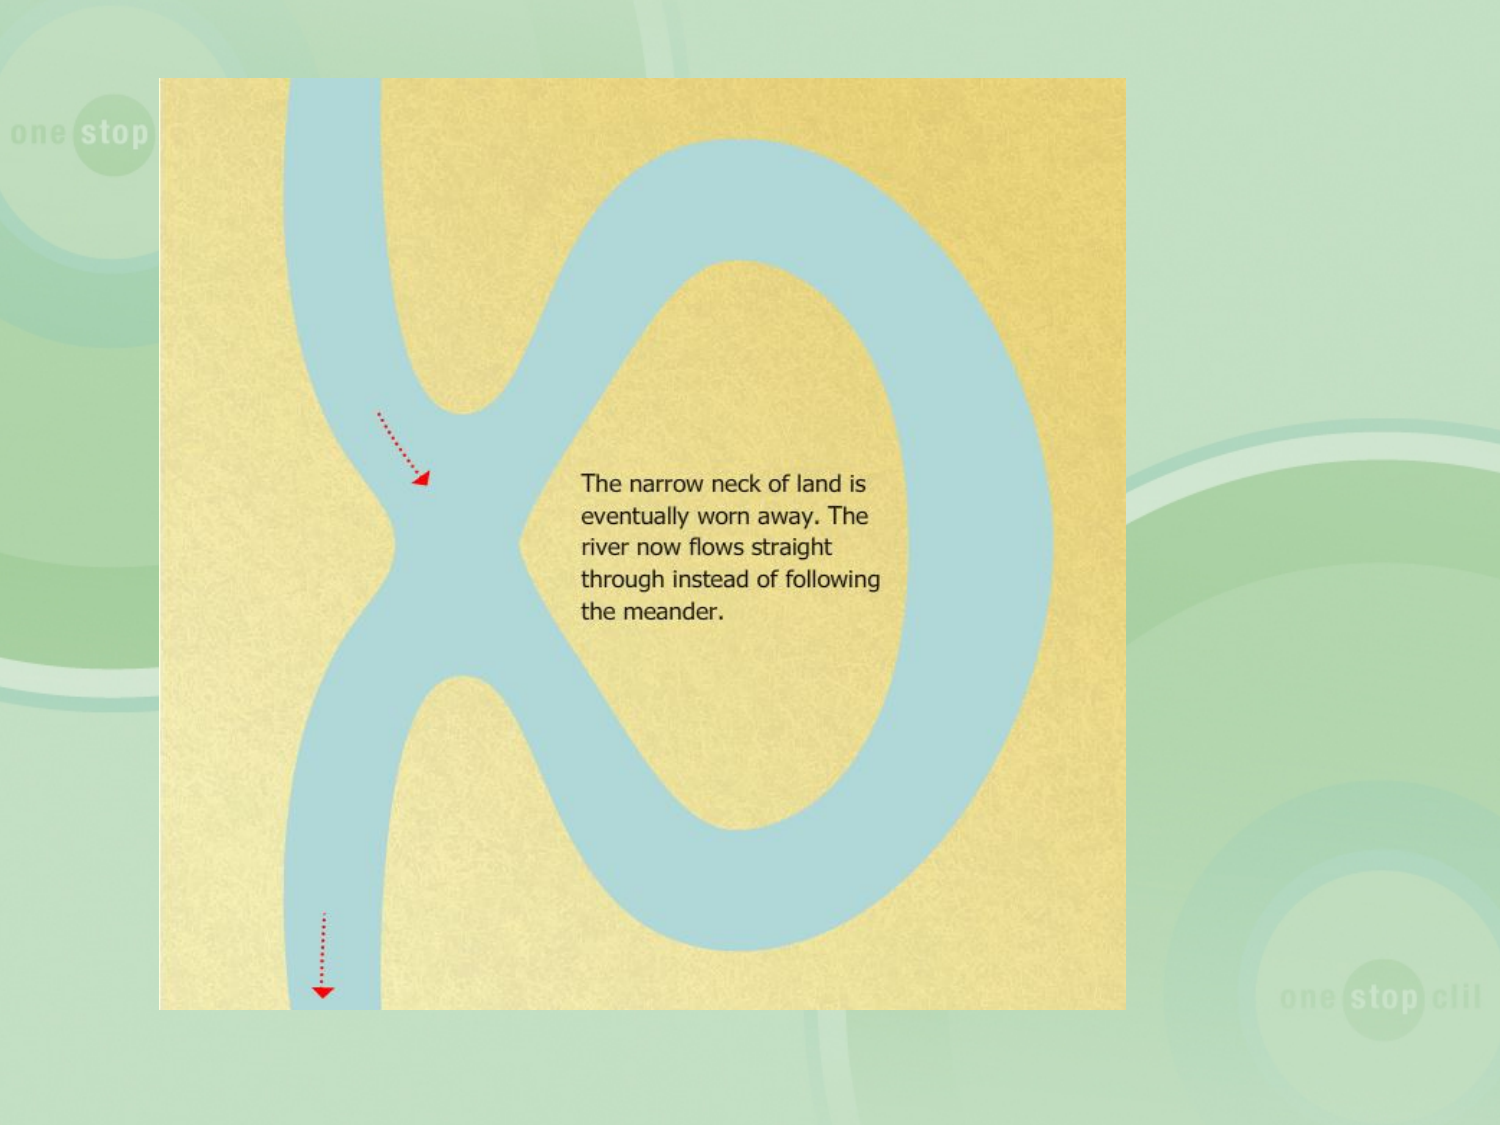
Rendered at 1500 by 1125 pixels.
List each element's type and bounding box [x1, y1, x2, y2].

picture [0, 0, 1500, 1125]
list [159, 77, 1126, 1010]
